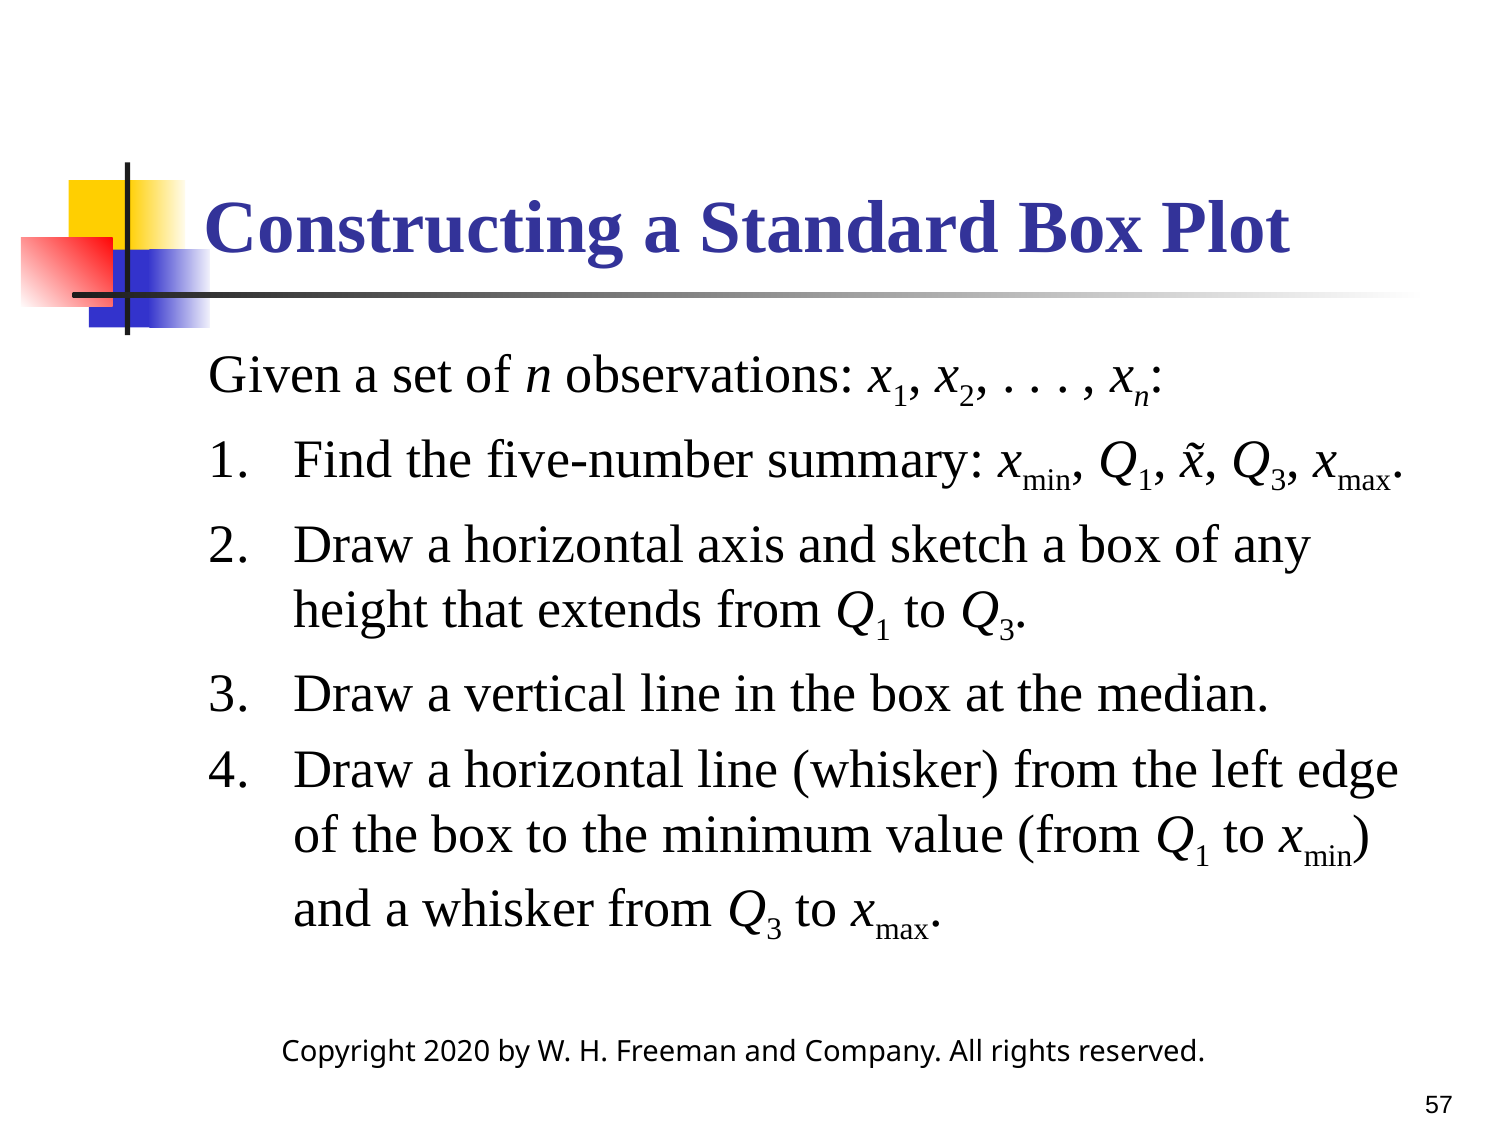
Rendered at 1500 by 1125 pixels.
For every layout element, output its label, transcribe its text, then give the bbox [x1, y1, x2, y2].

title Constructing a Standard Box Plot [188, 35, 1468, 275]
list Given a set of n observations: x1, x2, . . . , xn: Find the five-number summary: xmin, Q1, x̃, Q3, xmax. Draw a horizontal axis and sketch a box of any height that extends from Q1 to Q3. Draw a vertical line in the box at the median. Draw a horizontal line (whisker) from the left edge of the box to the minimum value (from Q1 to xmin) and a whisker from Q3 to xmax. [193, 331, 1469, 1006]
